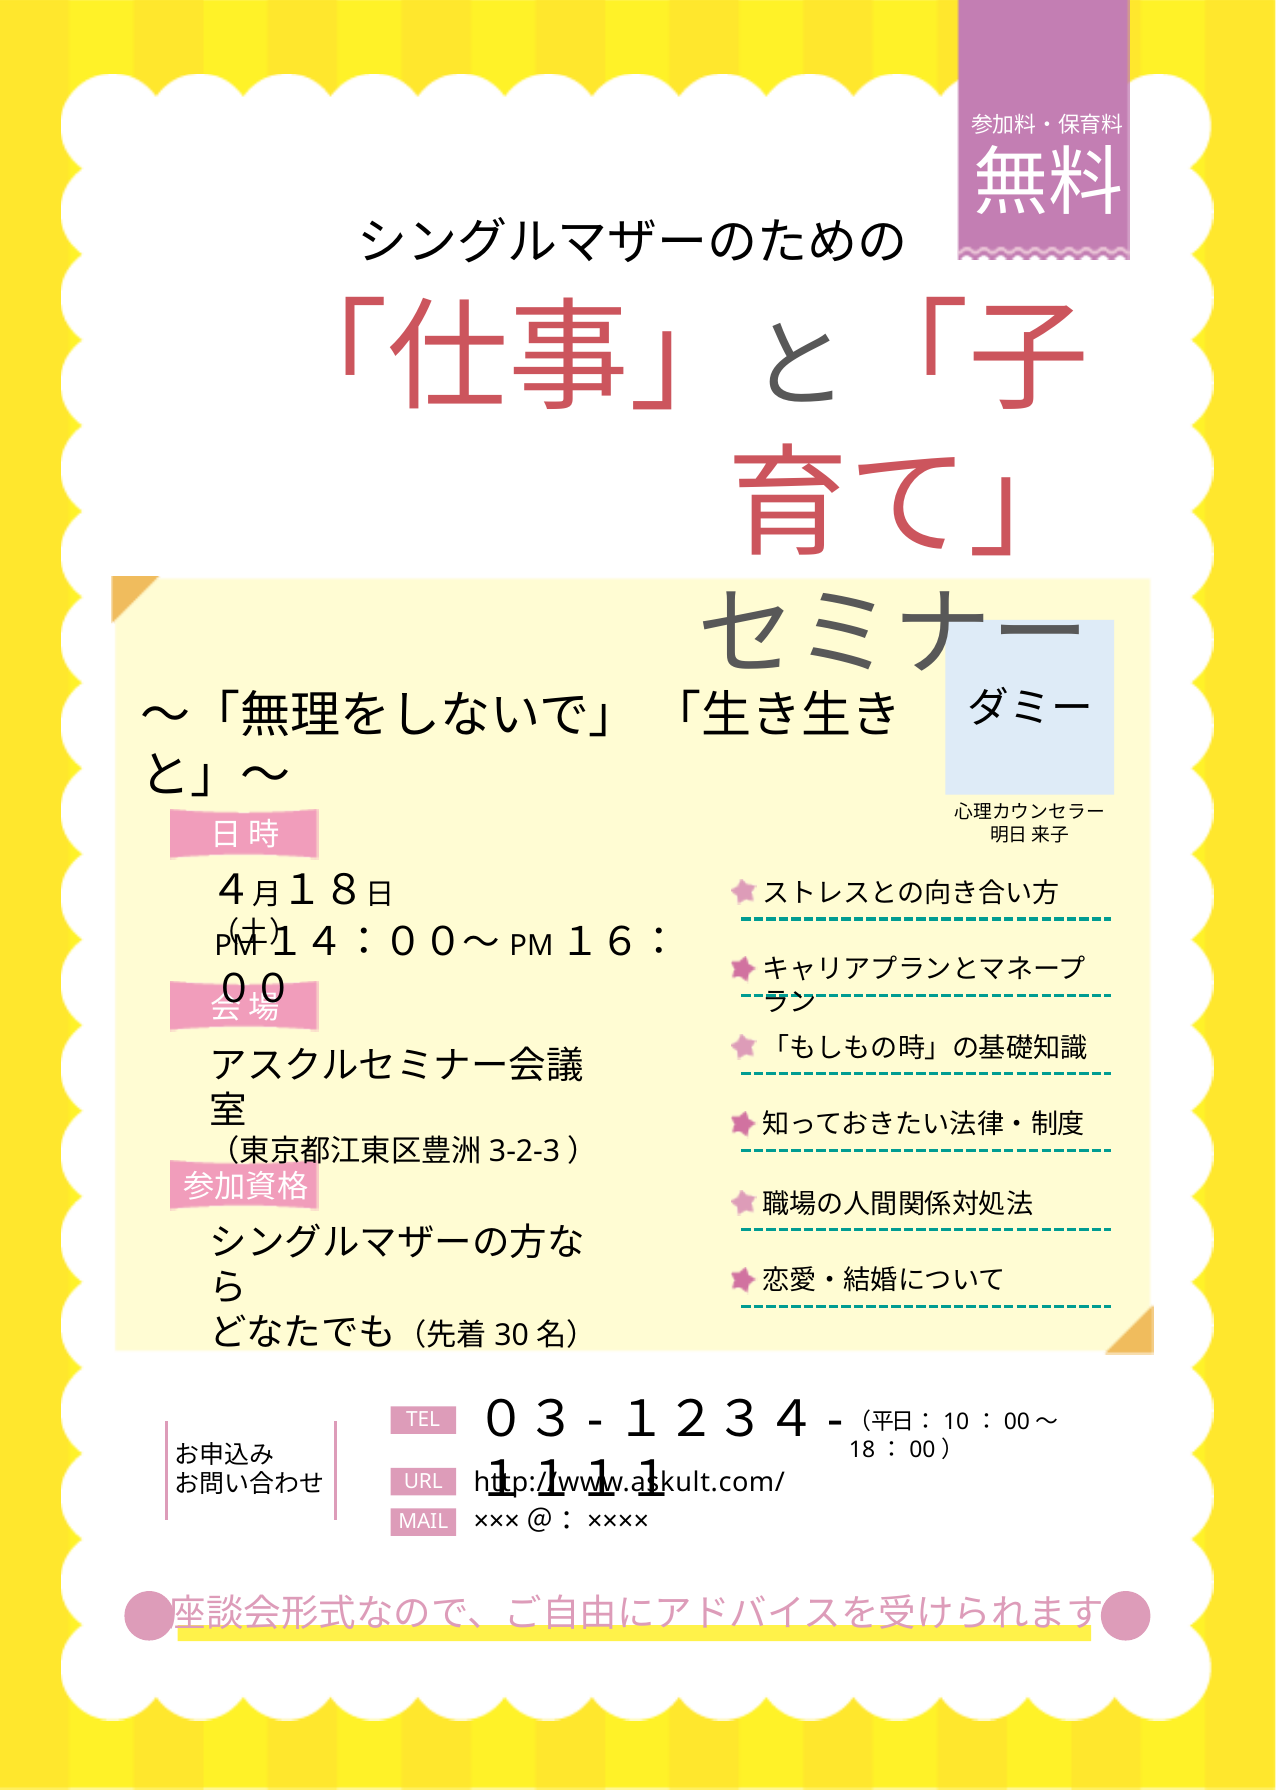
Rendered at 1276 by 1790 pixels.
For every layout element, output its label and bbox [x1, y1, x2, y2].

text_box [731, 1178, 1122, 1230]
text_box [166, 1421, 336, 1521]
picture [0, 0, 1276, 1790]
text_box [731, 1022, 1122, 1074]
text_box [731, 868, 1122, 919]
text_box [730, 1098, 1122, 1151]
text_box [730, 1254, 1122, 1307]
text_box [730, 944, 1122, 996]
